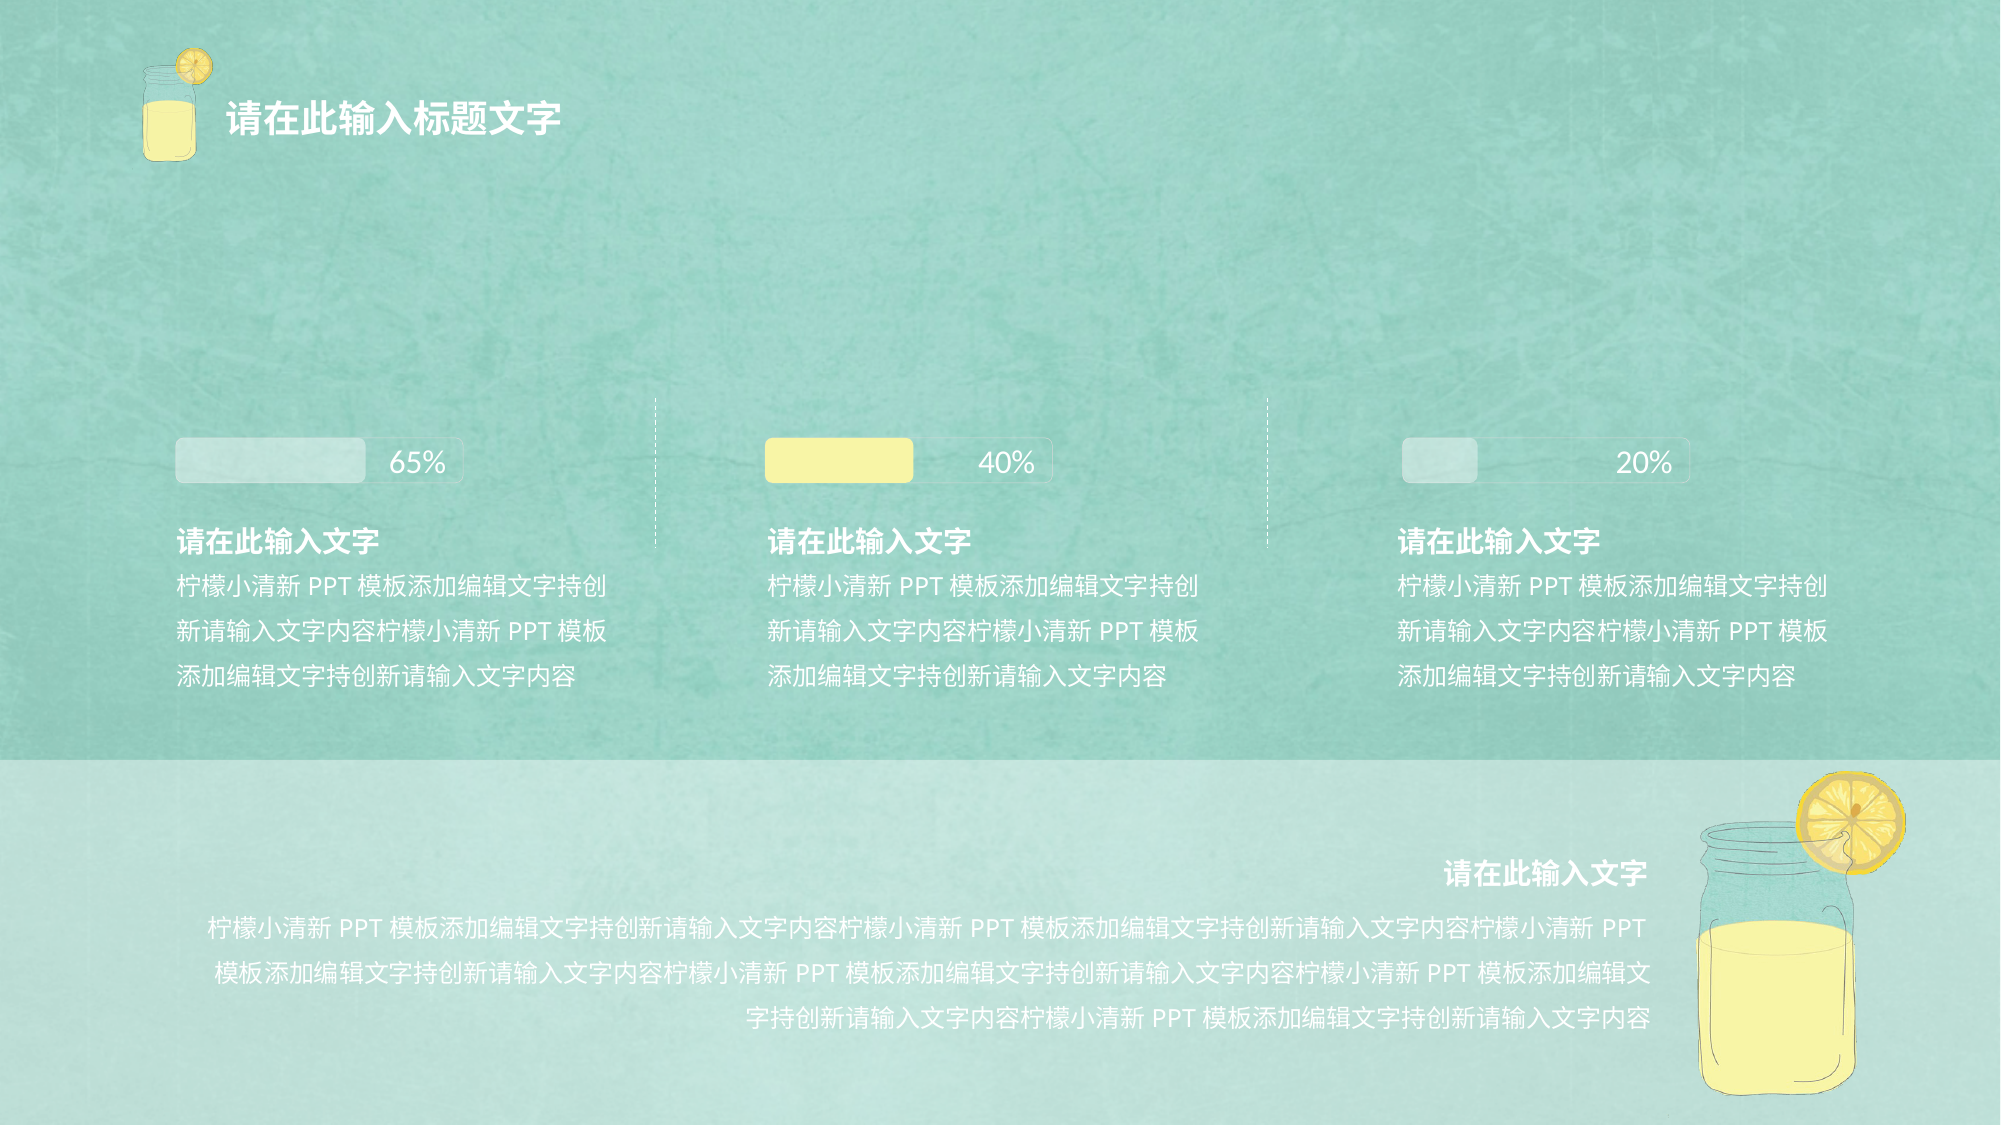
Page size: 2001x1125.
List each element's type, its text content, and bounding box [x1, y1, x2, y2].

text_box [132, 48, 579, 173]
picture [1666, 771, 1942, 1125]
text_box 柠檬小清新PPT模板添加编辑文字持创新请输入文字内容柠檬小清新PPT模板添加编辑文字持创新请输入文字内容 [1382, 548, 1856, 698]
picture [0, 0, 2001, 1125]
text_box 请在此输入文字 [1429, 848, 1664, 898]
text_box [1402, 437, 1690, 483]
text_box 柠檬小清新PPT模板添加编辑文字持创新请输入文字内容柠檬小清新PPT模板添加编辑文字持创新请输入文字内容 [161, 548, 634, 698]
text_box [765, 437, 1053, 483]
text_box 柠檬小清新PPT模板添加编辑文字持创新请输入文字内容柠檬小清新PPT模板添加编辑文字持创新请输入文字内容柠檬小清新PPT模板添加编辑文字持创新请输入文字内容柠檬小清新PPT模板添加编辑文字持创新请输入文字内容柠檬小清新PPT模板添加编辑文字持创新请输入文字内容柠檬小清新PPT模板添加编辑文字持创新请输入文字内容 [175, 890, 1666, 1040]
text_box 请在此输入文字 [161, 516, 396, 566]
text_box 请在此输入文字 [1382, 516, 1617, 566]
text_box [175, 437, 464, 483]
text_box 请在此输入文字 [753, 516, 988, 566]
text_box [0, 759, 2000, 1125]
text_box 柠檬小清新PPT模板添加编辑文字持创新请输入文字内容柠檬小清新PPT模板添加编辑文字持创新请输入文字内容 [753, 548, 1229, 698]
